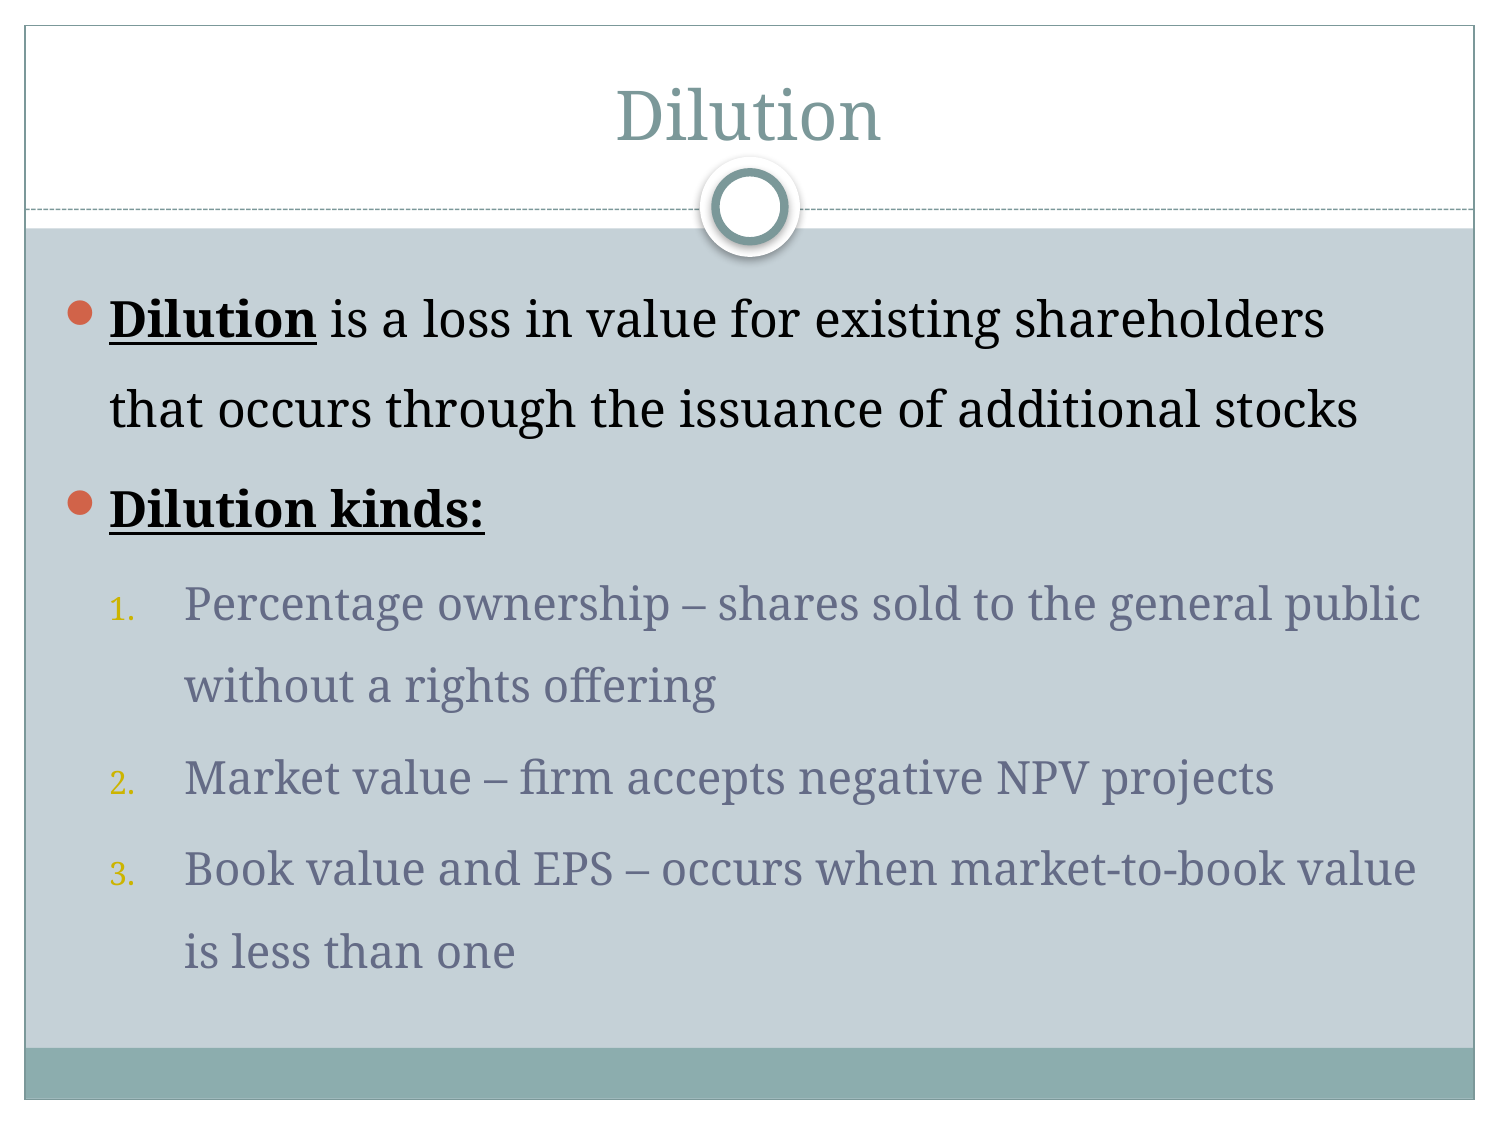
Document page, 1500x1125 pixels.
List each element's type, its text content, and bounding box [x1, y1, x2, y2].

list Dilution is a loss in value for existing shareholders that occurs through the issuance of additional stocks Dilution kinds: Percentage ownership – shares sold to the general public without a rights offering Market value – firm accepts negative NPV projects Book value and EPS – occurs when market-to-book value is less than one [49, 250, 1445, 1001]
title Dilution [49, 37, 1450, 162]
